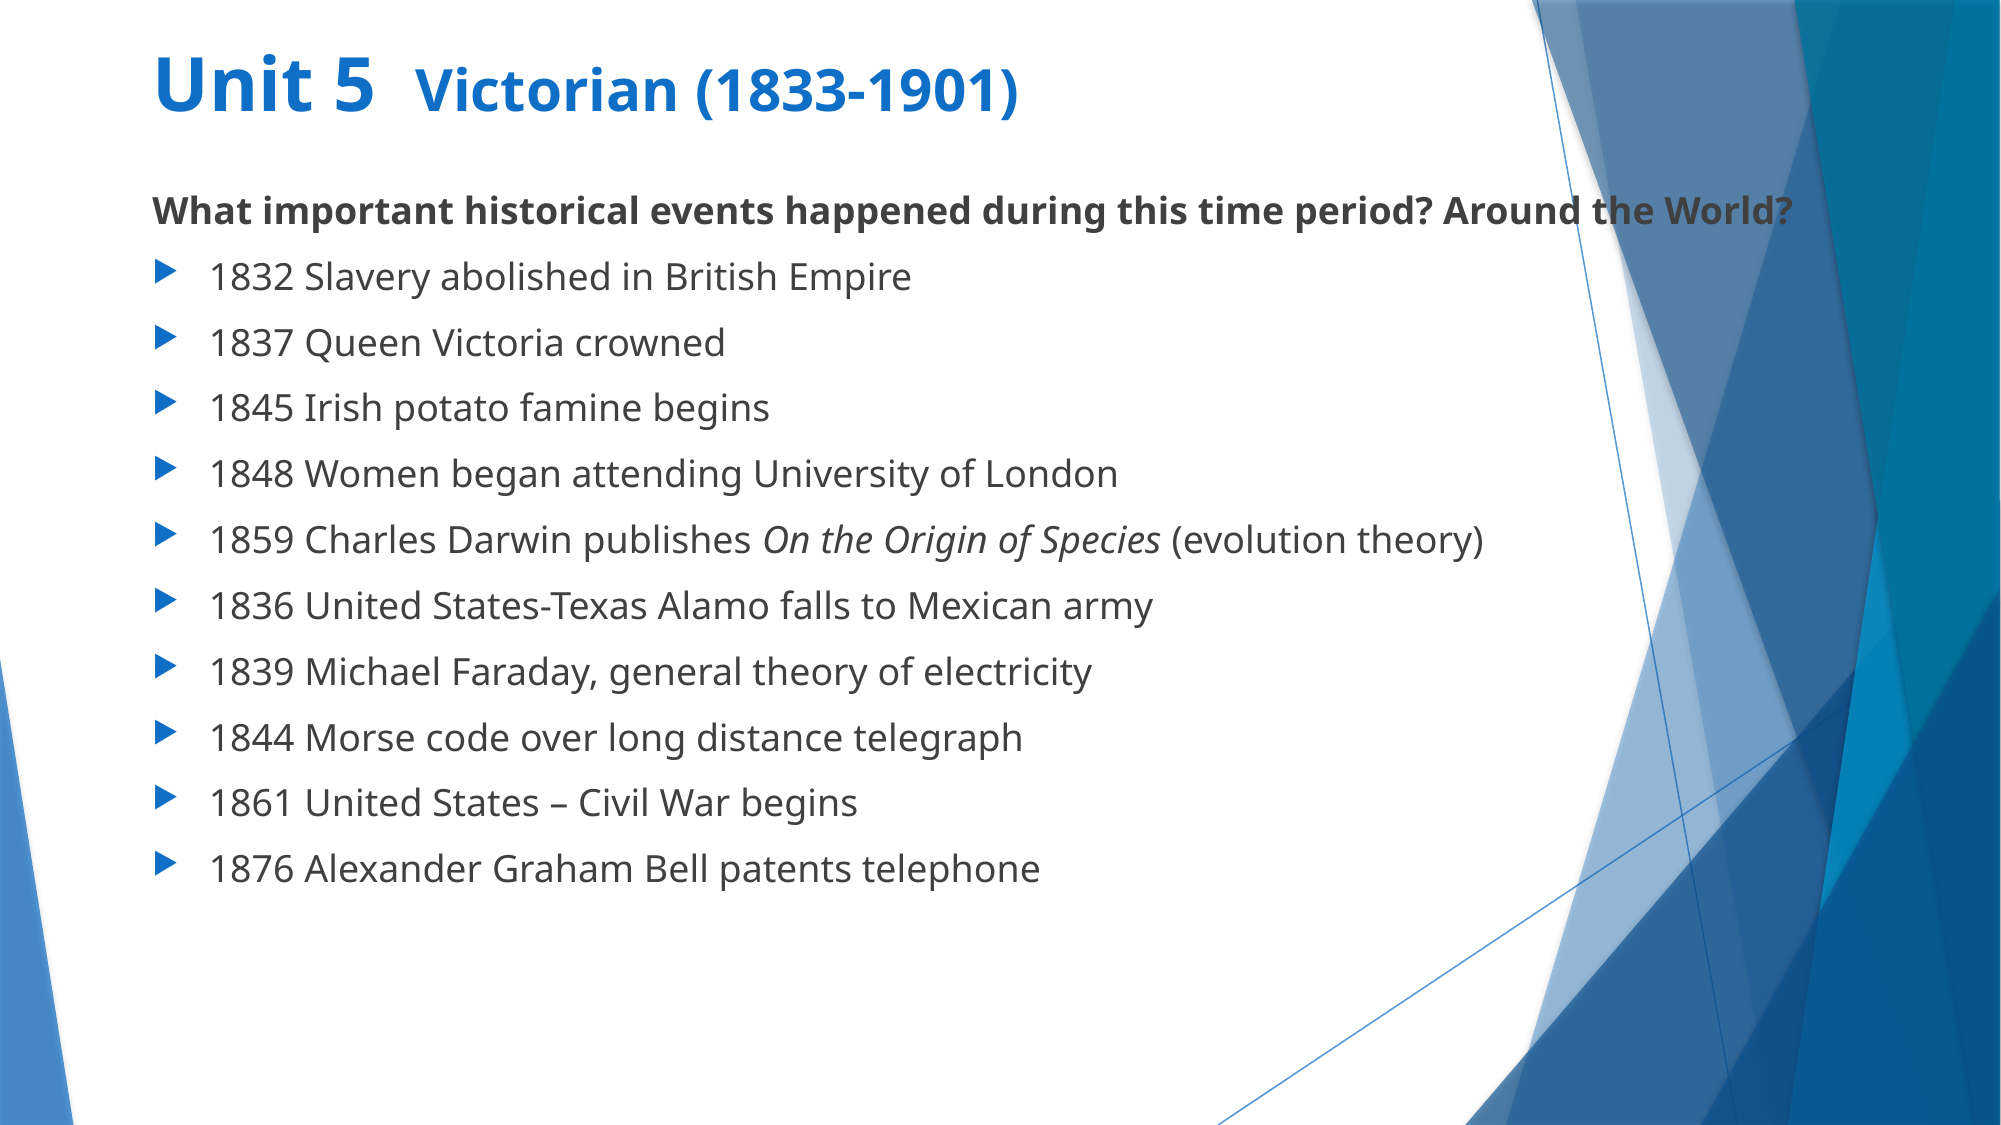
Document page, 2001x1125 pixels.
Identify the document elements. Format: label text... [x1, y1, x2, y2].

list What important historical events happened during this time period? Around the World? 1832 Slavery abolished in British Empire 1837 Queen Victoria crowned 1845 Irish potato famine begins 1848 Women began attending University of London 1859 Charles Darwin publishes On the Origin of Species (evolution theory) 1836 United States-Texas Alamo falls to Mexican army 1839 Michael Faraday, general theory of electricity 1844 Morse code over long distance telegraph 1861 United States – Civil War begins 1876 Alexander Graham Bell patents telephone [137, 179, 1863, 1091]
title Unit 5 Victorian (1833-1901) [137, 29, 1863, 147]
